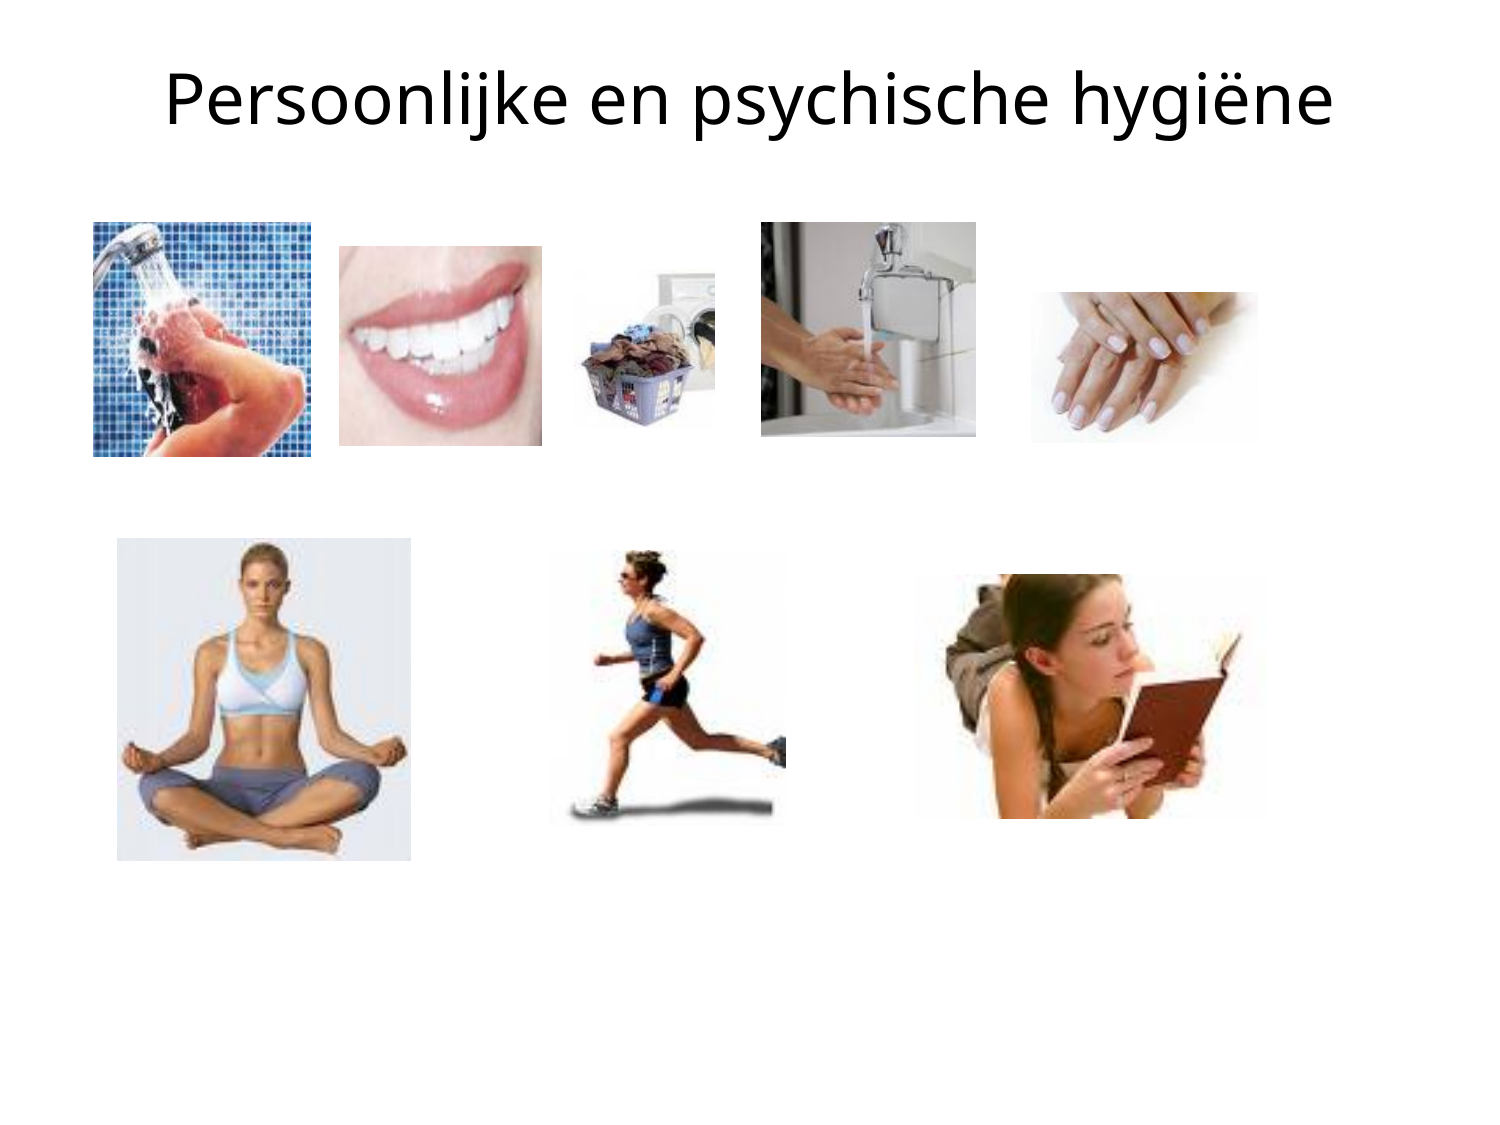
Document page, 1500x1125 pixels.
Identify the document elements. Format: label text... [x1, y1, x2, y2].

picture [573, 269, 716, 428]
picture [116, 538, 411, 861]
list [339, 245, 542, 446]
picture [1030, 292, 1258, 444]
picture [761, 222, 976, 437]
picture [93, 222, 312, 458]
picture [913, 573, 1266, 819]
picture [550, 550, 786, 827]
title Persoonlijke en psychische hygiëne [75, 45, 1425, 233]
